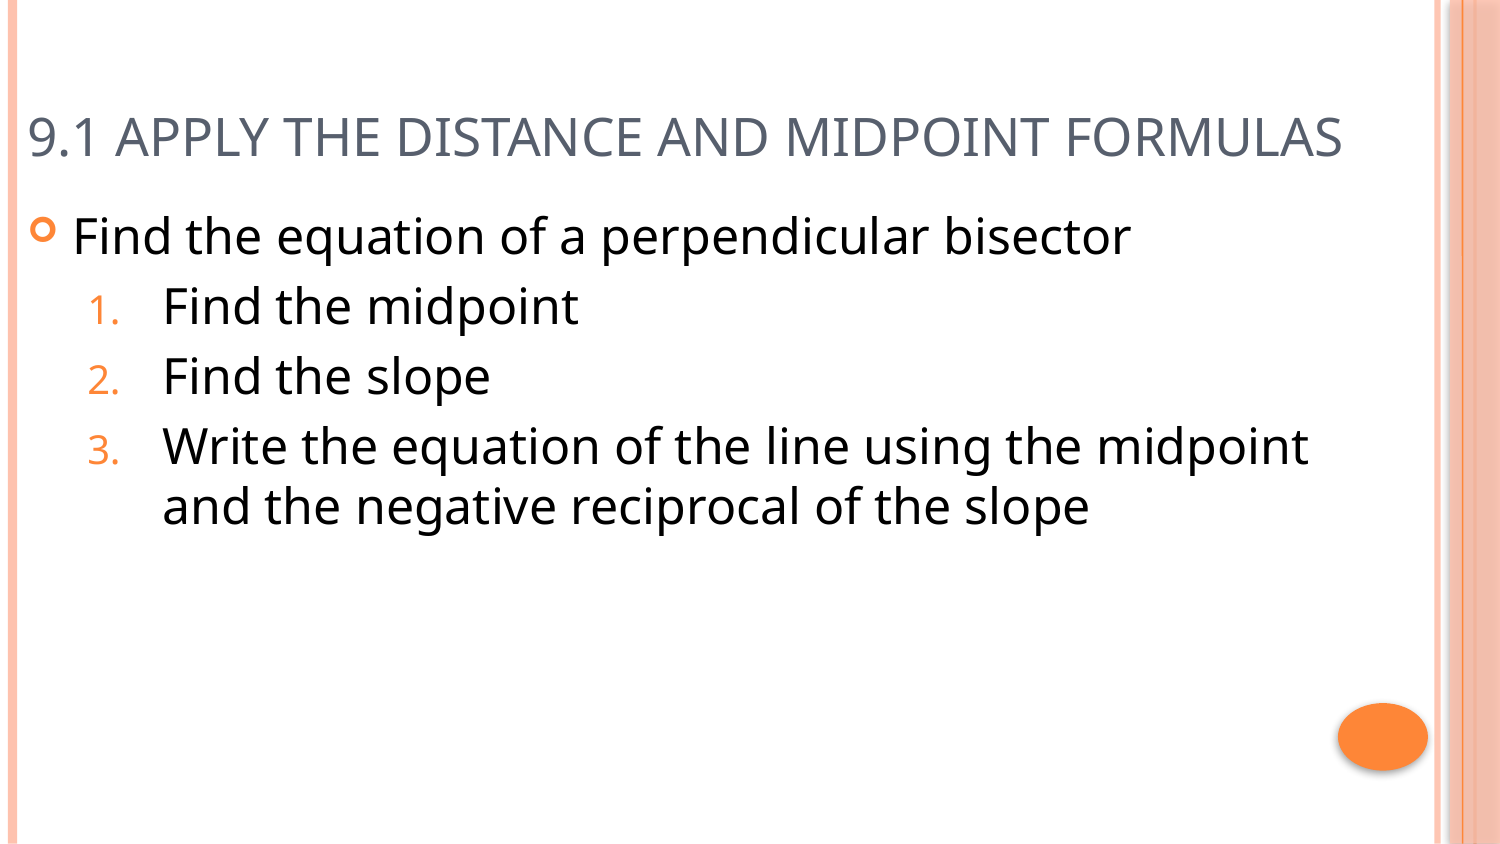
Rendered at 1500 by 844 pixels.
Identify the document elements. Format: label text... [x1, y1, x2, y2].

title 9.1 Apply the Distance and Midpoint Formulas [12, 33, 1375, 175]
list Find the equation of a perpendicular bisector Find the midpoint Find the slope Write the equation of the line using the midpoint and the negative reciprocal of the slope [12, 196, 1375, 797]
